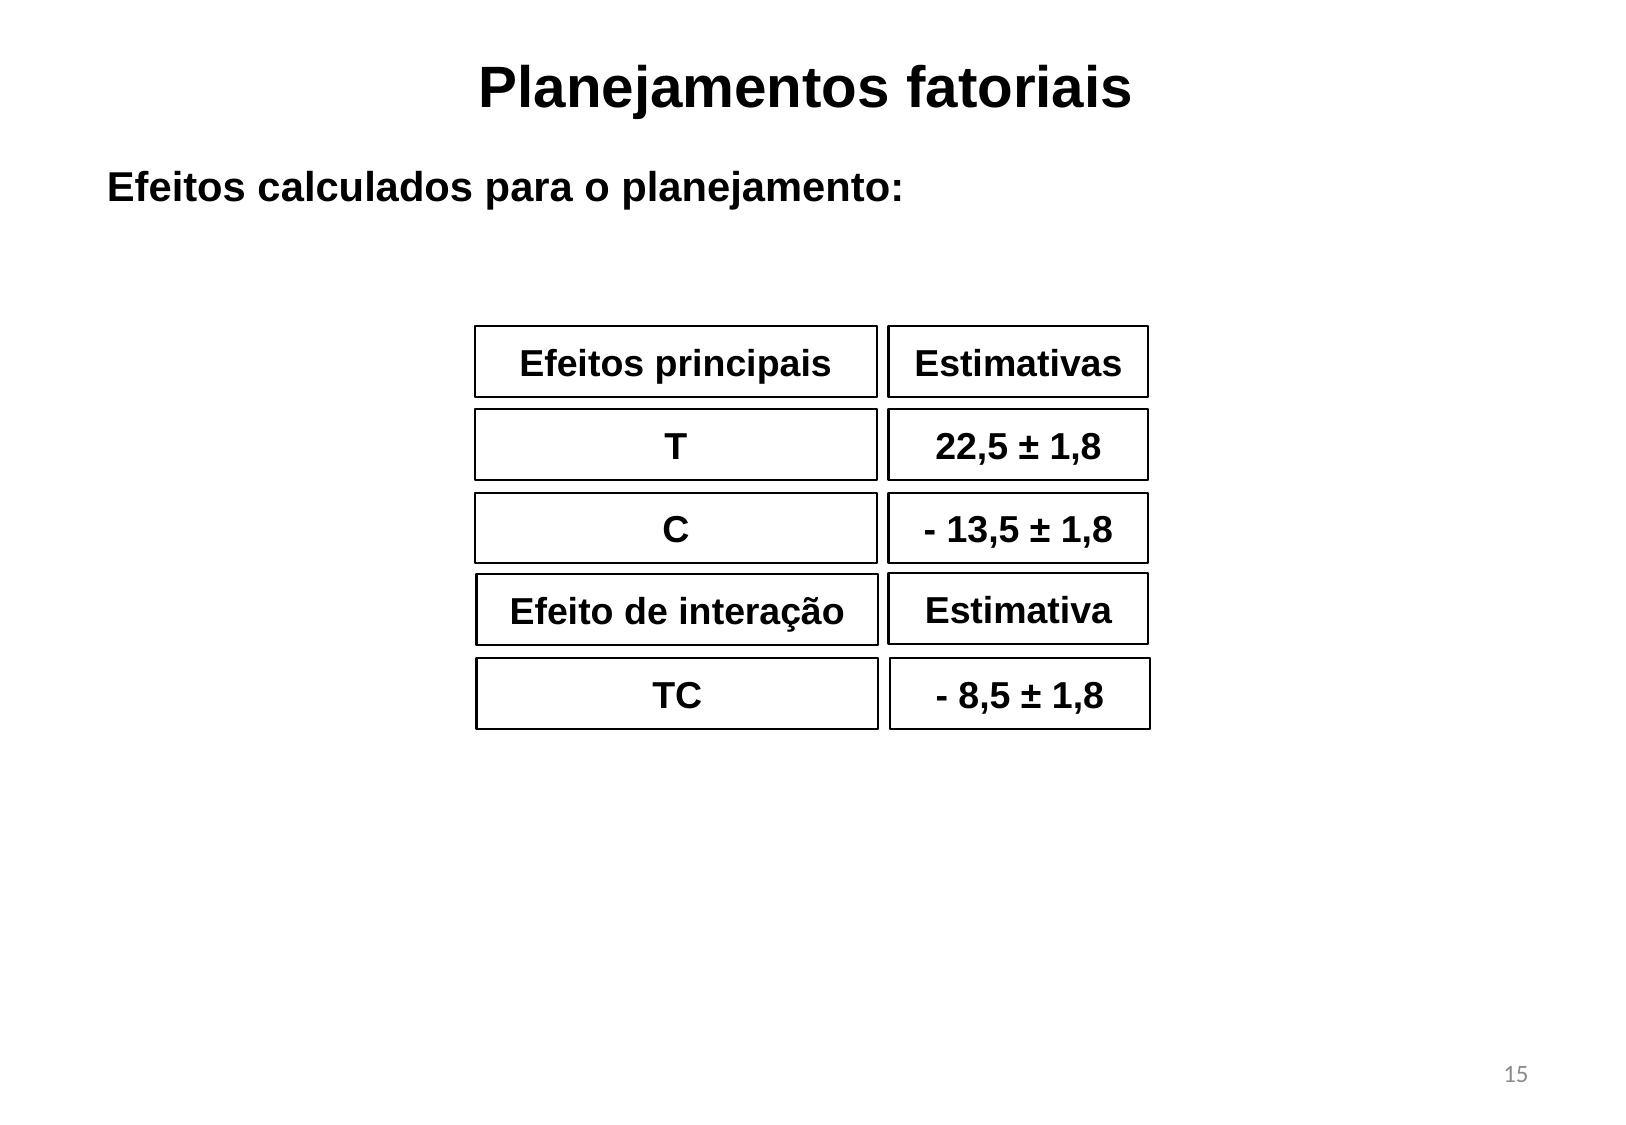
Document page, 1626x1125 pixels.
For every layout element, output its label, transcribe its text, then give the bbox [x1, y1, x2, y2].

text_box Efeitos calculados para o planejamento: [92, 148, 919, 220]
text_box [474, 325, 1151, 730]
text_box Planejamentos fatoriais [463, 42, 1161, 126]
slide_number 15 [1164, 1042, 1544, 1103]
